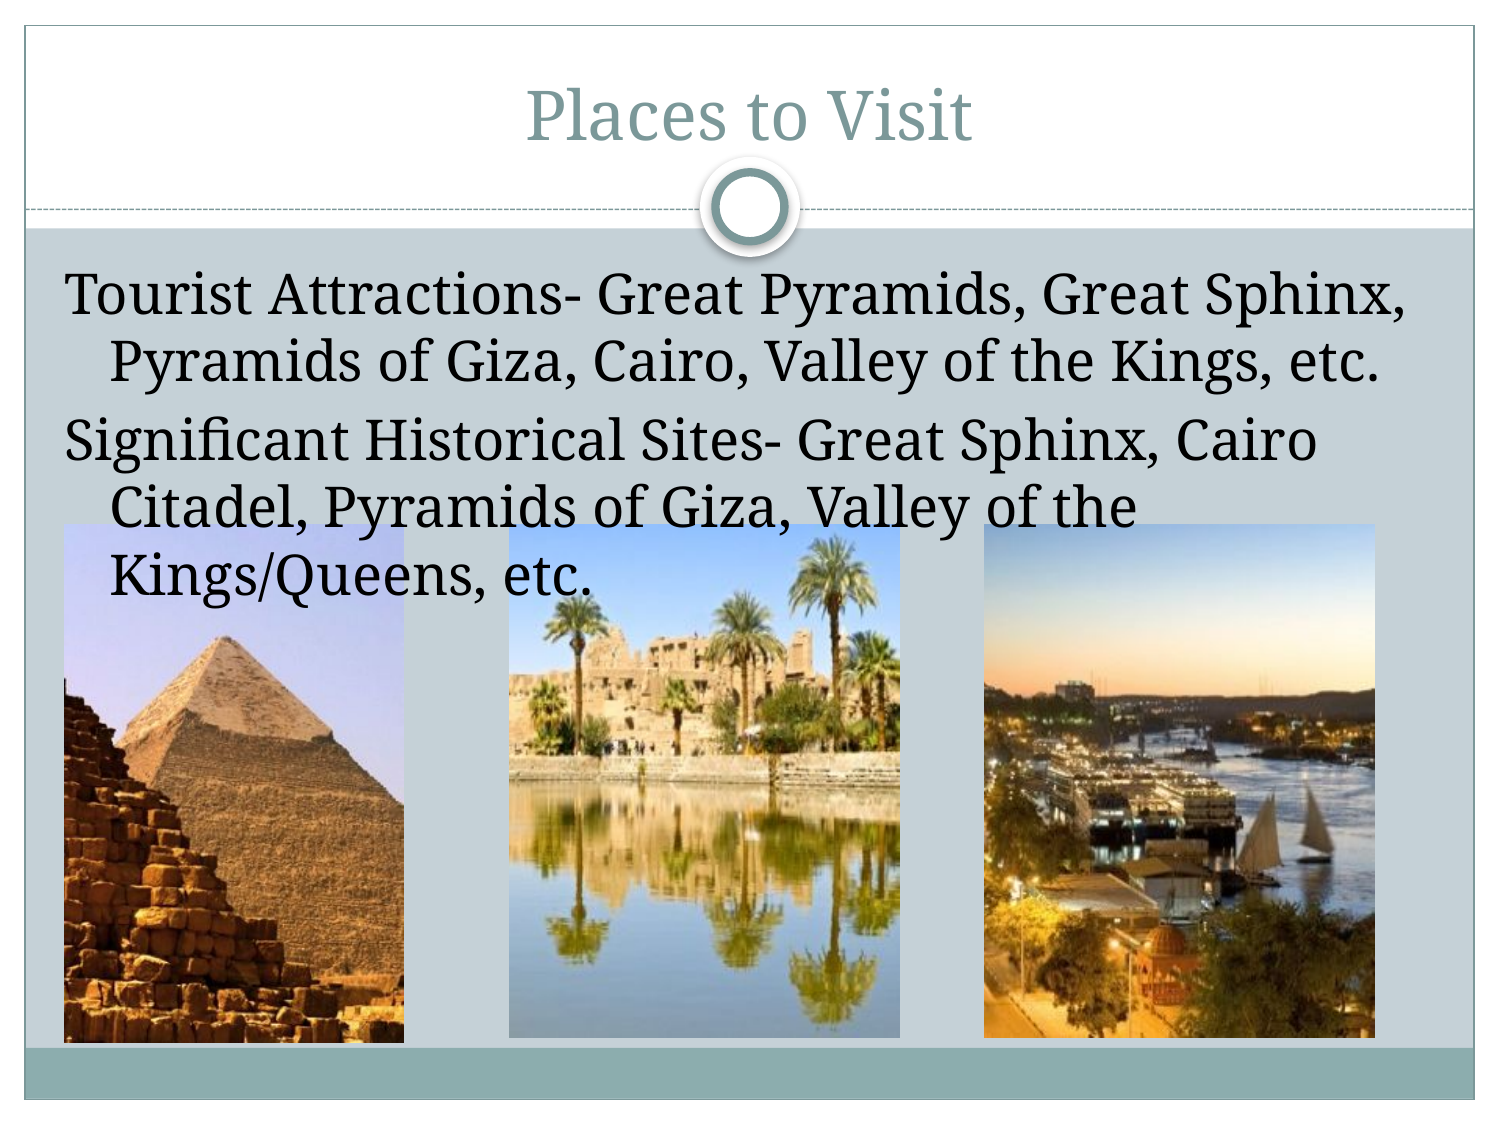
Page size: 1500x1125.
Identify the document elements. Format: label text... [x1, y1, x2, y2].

picture [984, 524, 1376, 1038]
title Places to Visit [49, 37, 1450, 162]
picture [64, 524, 404, 1043]
picture [509, 524, 901, 1038]
list Tourist Attractions- Great Pyramids, Great Sphinx, Pyramids of Giza, Cairo, Valley of the Kings, etc. Significant Historical Sites- Great Sphinx, Cairo Citadel, Pyramids of Giza, Valley of the Kings/Queens, etc. [49, 250, 1445, 650]
